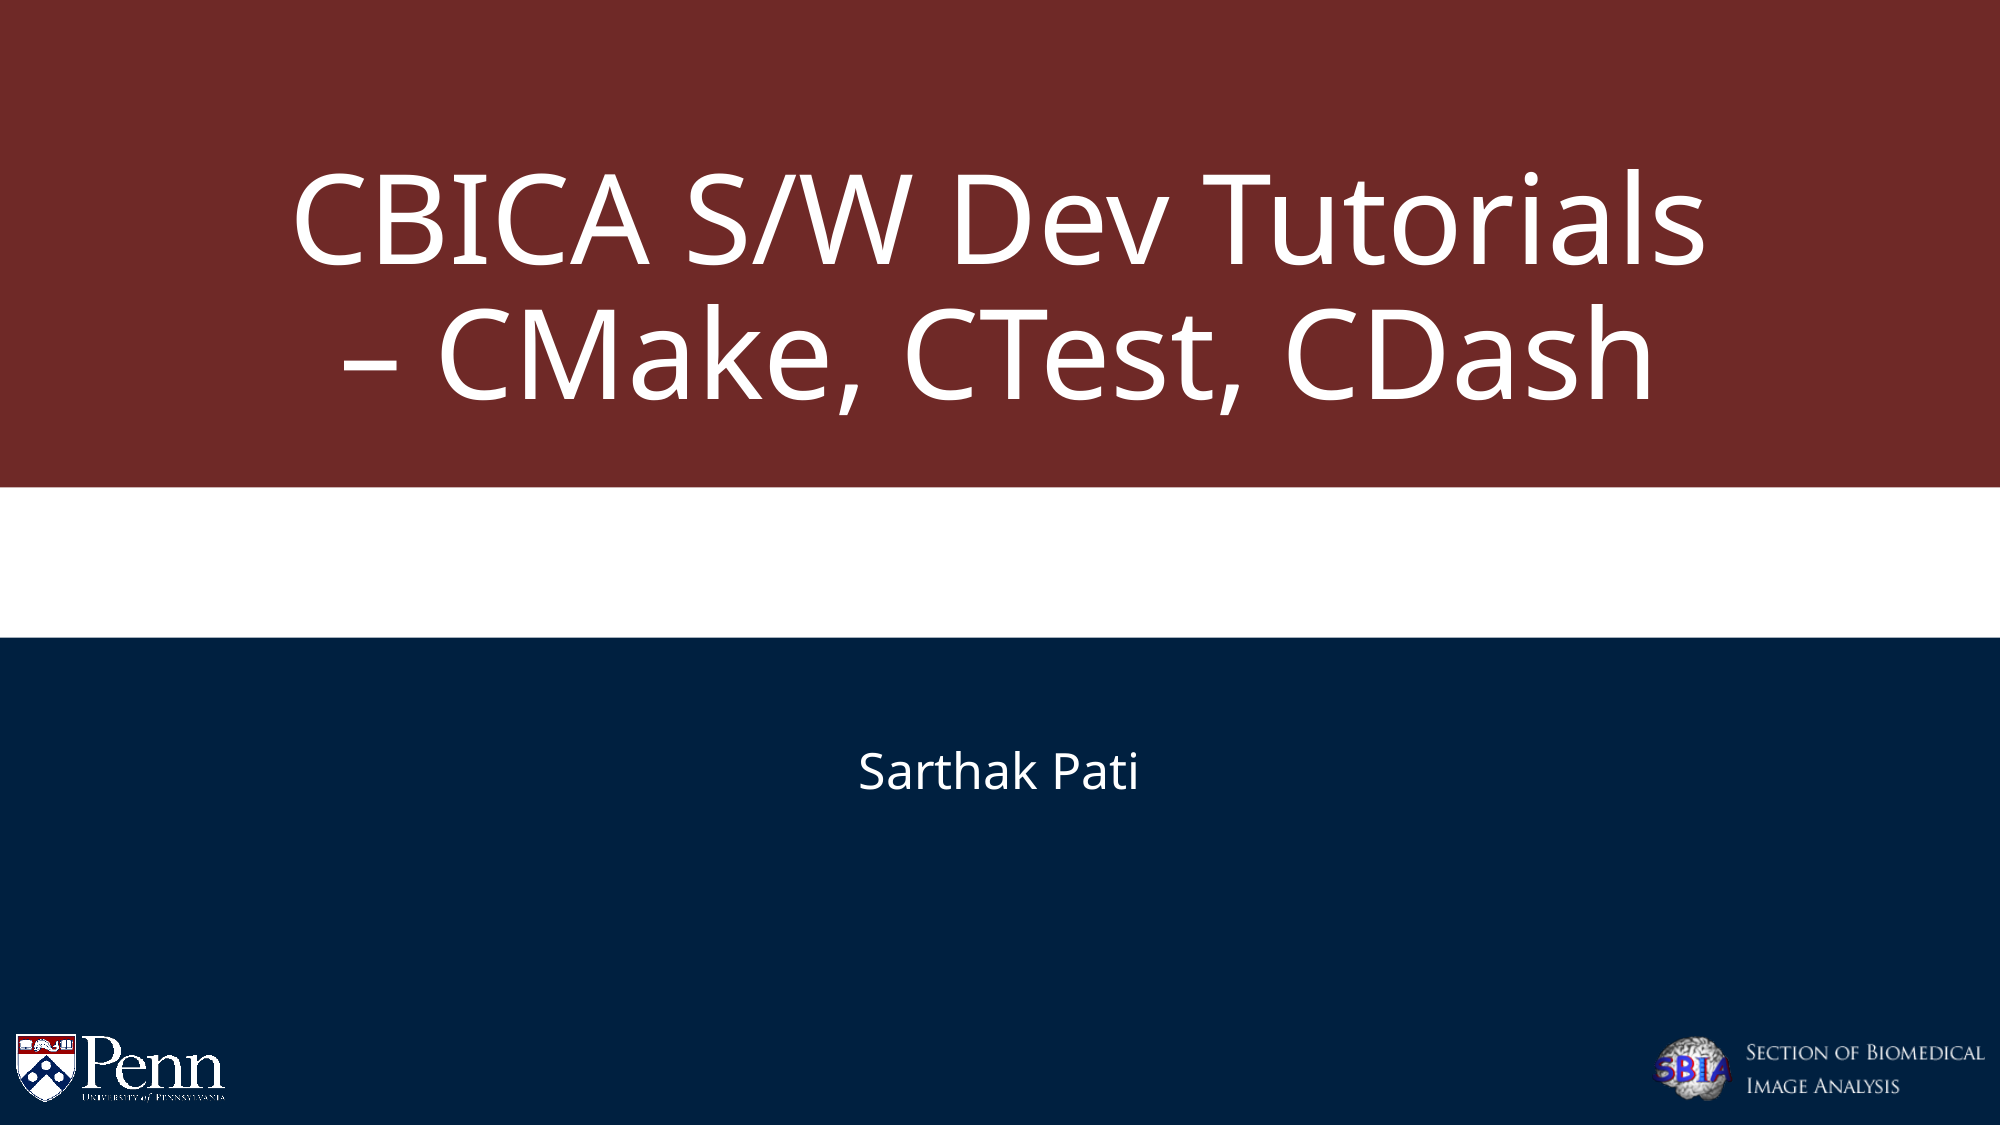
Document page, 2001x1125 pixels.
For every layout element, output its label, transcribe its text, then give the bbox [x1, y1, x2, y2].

picture [16, 1034, 225, 1103]
title CBICA S/W Dev Tutorials – CMake, CTest, CDash [249, 95, 1750, 488]
subtitle Sarthak Pati [249, 637, 1750, 909]
picture [1652, 1035, 1985, 1102]
